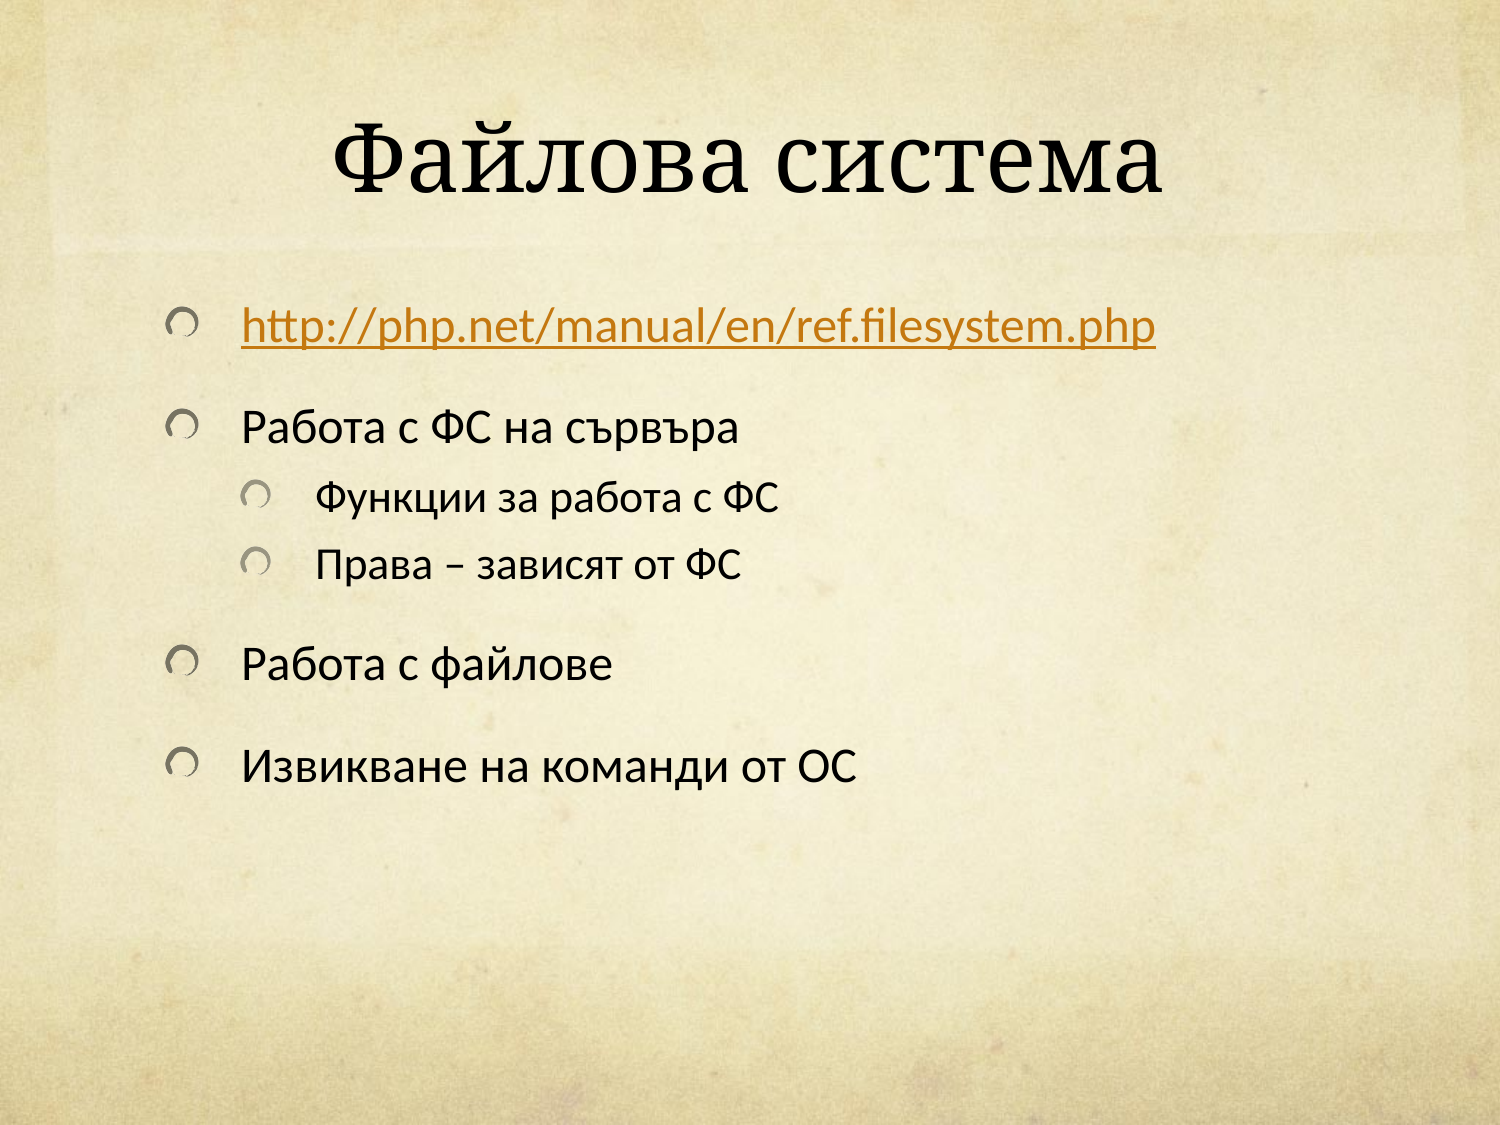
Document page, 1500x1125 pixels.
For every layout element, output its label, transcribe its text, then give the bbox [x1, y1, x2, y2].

title Файлова система [150, 82, 1350, 225]
picture [0, 0, 1500, 1125]
list http://php.net/manual/en/ref.filesystem.php Работа с ФС на сървъра Функции за работа с ФС Права – зависят от ФС Работа с файлове Извикване на команди от ОС [150, 284, 1350, 950]
